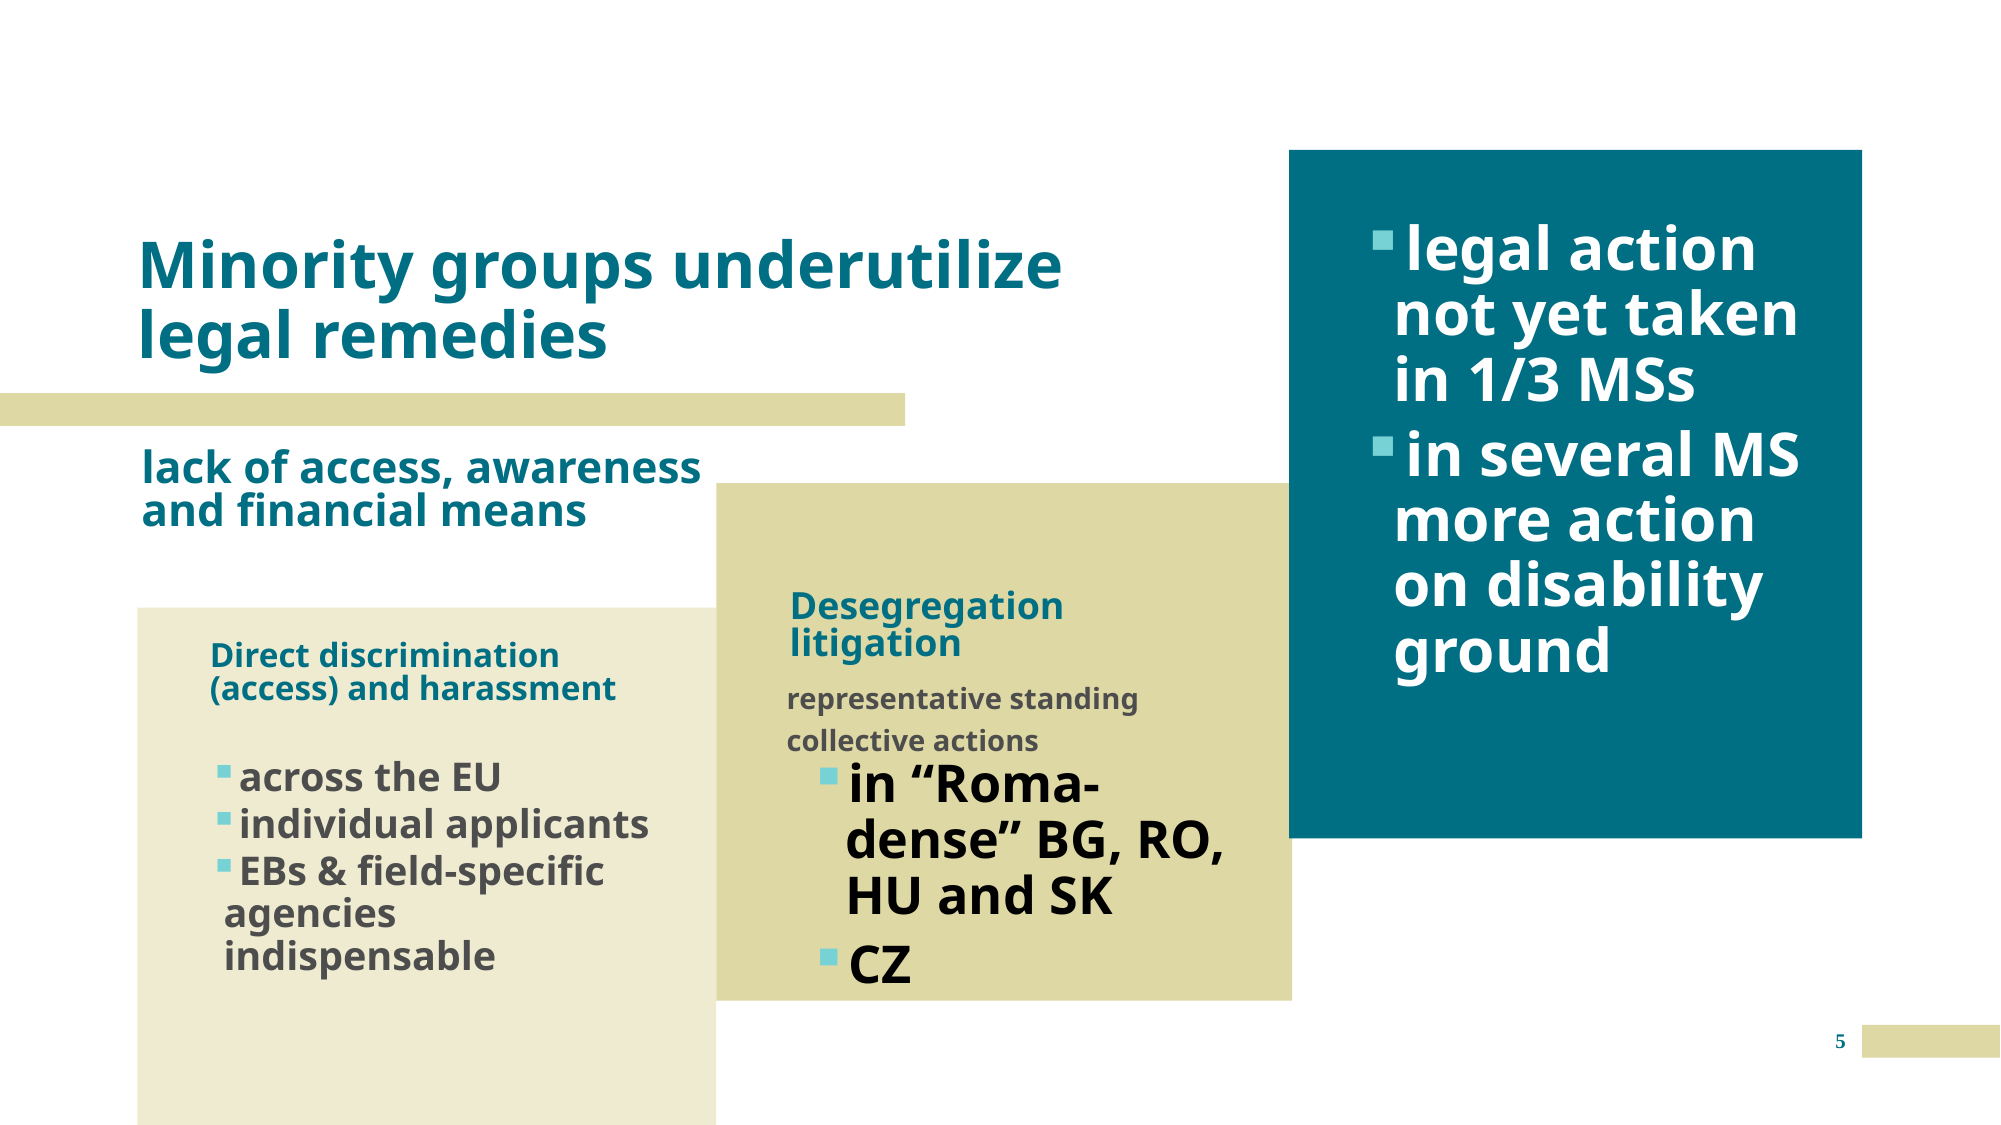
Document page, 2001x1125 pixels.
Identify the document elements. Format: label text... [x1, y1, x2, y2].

list across the EU individual applicants EBs & field-specific agencies indispensable [208, 756, 660, 998]
list representative standing collective actions [786, 678, 1234, 758]
list in “Roma-dense” BG, RO, HU and SK CZ [808, 756, 1256, 1026]
slide_number 5 [1829, 1026, 1852, 1050]
list Desegregation litigation [789, 503, 1239, 665]
list legal action not yet taken in 1/3 MSs in several MS more action on disability ground [1359, 217, 1810, 811]
text_box Direct discrimination (access) and harassment [209, 628, 659, 707]
title Minority groups underutilize legal remedies [136, 150, 1180, 373]
list lack of access, awareness and financial means [140, 448, 705, 589]
